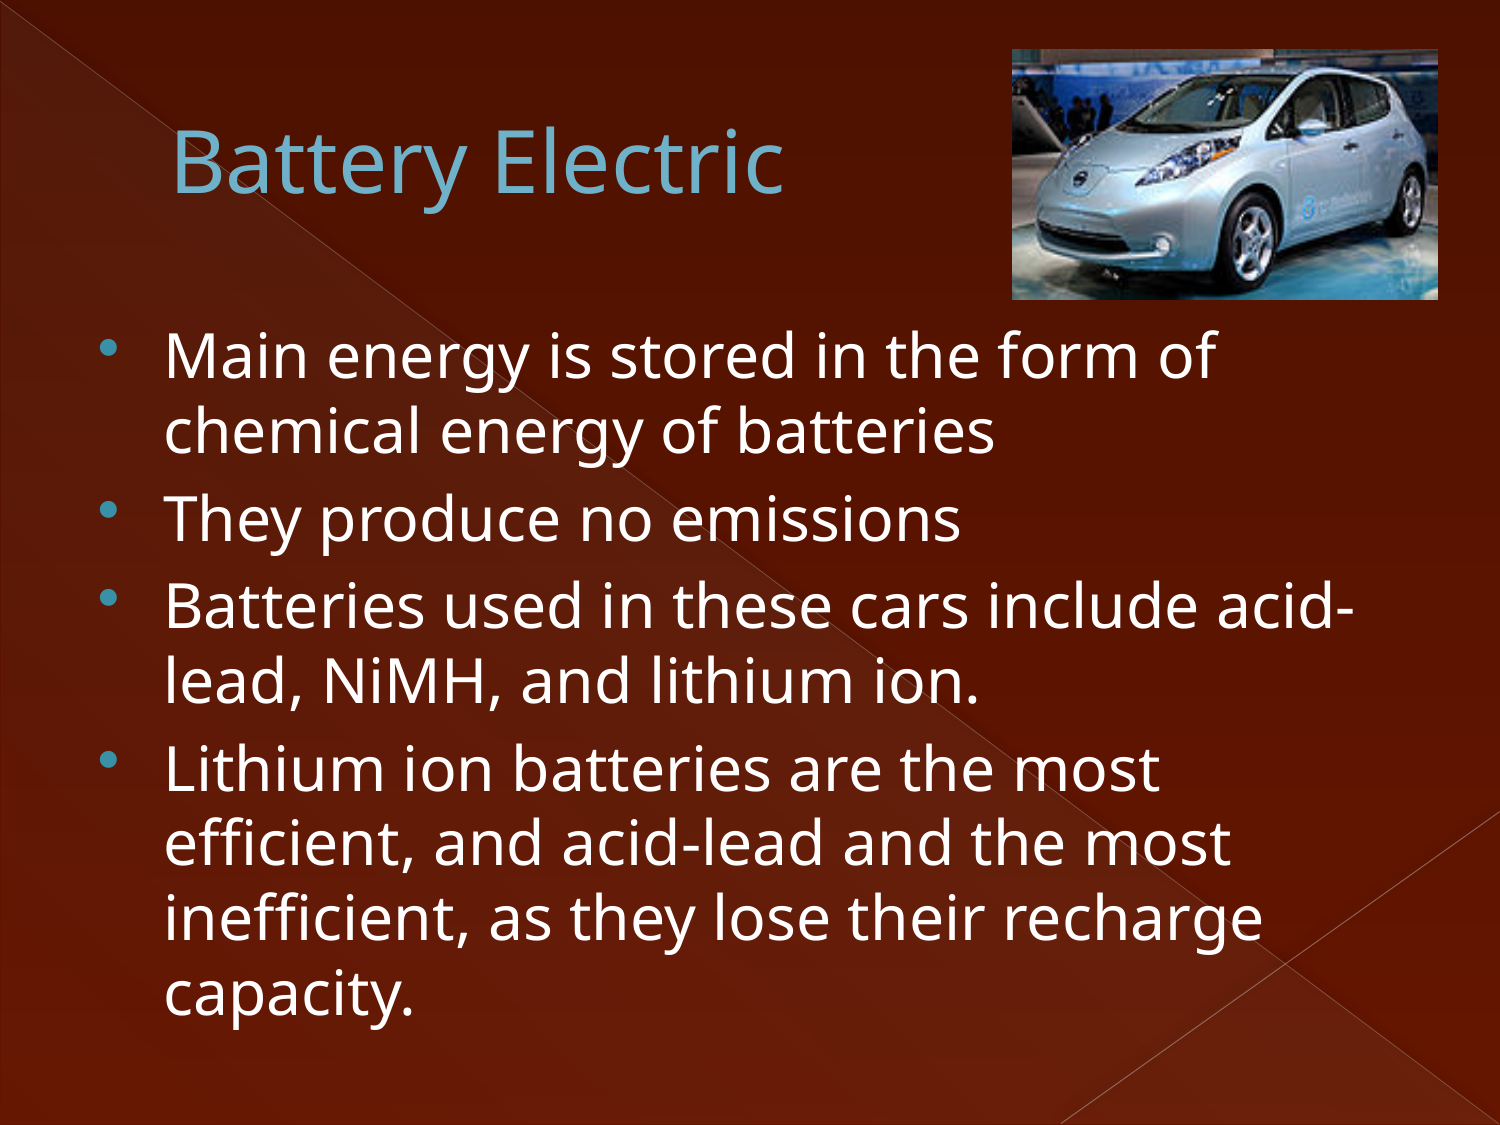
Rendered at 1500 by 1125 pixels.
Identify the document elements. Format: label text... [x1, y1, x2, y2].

list Main energy is stored in the form of chemical energy of batteries They produce no emissions Batteries used in these cars include acid-lead, NiMH, and lithium ion. Lithium ion batteries are the most efficient, and acid-lead and the most inefficient, as they lose their recharge capacity. [75, 308, 1425, 1059]
title Battery Electric [75, 43, 1003, 274]
picture [1012, 49, 1438, 301]
